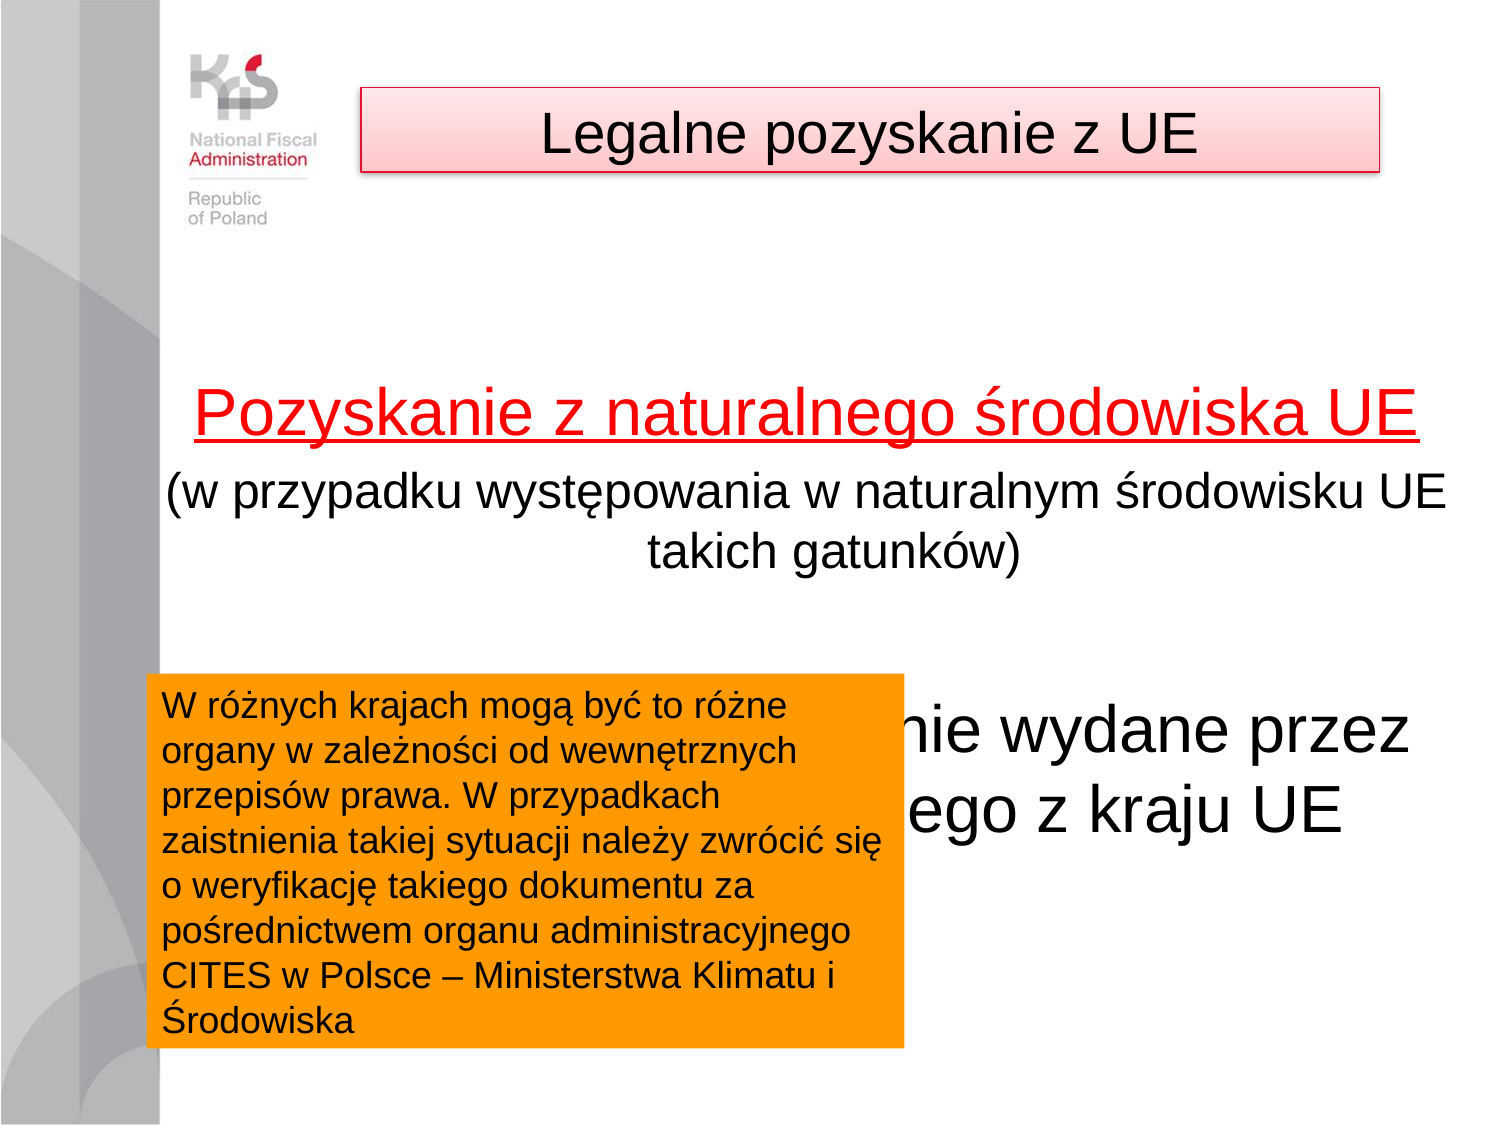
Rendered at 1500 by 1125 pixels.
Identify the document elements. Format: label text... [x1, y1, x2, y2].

text_box W różnych krajach mogą być to różne organy w zależności od wewnętrznych przepisów prawa. W przypadkach zaistnienia takiej sytuacji należy zwrócić się o weryfikację takiego dokumentu za pośrednictwem organu administracyjnego CITES w Polsce – Ministerstwa Klimatu i Środowiska [146, 673, 905, 1049]
list Pozyskanie z naturalnego środowiska UE (w przypadku występowania w naturalnym środowisku UE takich gatunków) Zezwolenie na pozyskanie wydane przez właściwy organ danego z kraju UE [146, 361, 1468, 987]
text_box Legalne pozyskanie z UE [360, 87, 1380, 173]
picture [0, 0, 1500, 1125]
